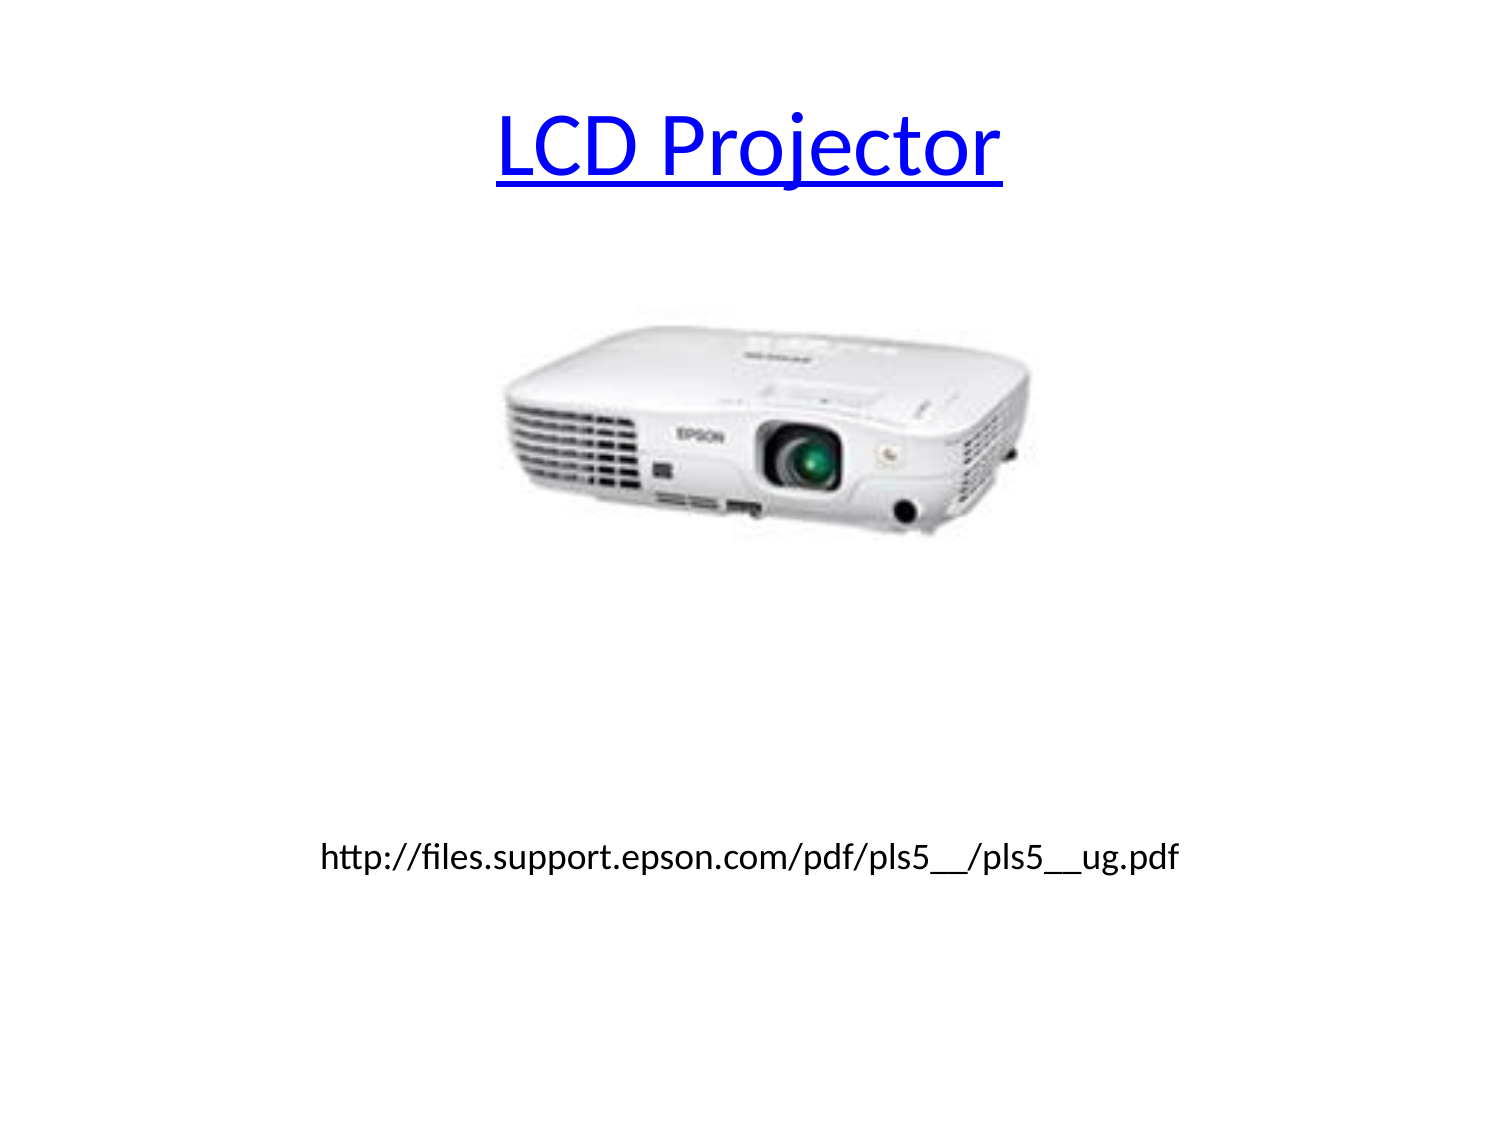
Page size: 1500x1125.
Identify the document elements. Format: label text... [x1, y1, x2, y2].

title LCD Projector [75, 45, 1425, 233]
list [474, 212, 1063, 654]
text_box http://files.support.epson.com/pdf/pls5__/pls5__ug.pdf [305, 824, 1196, 885]
